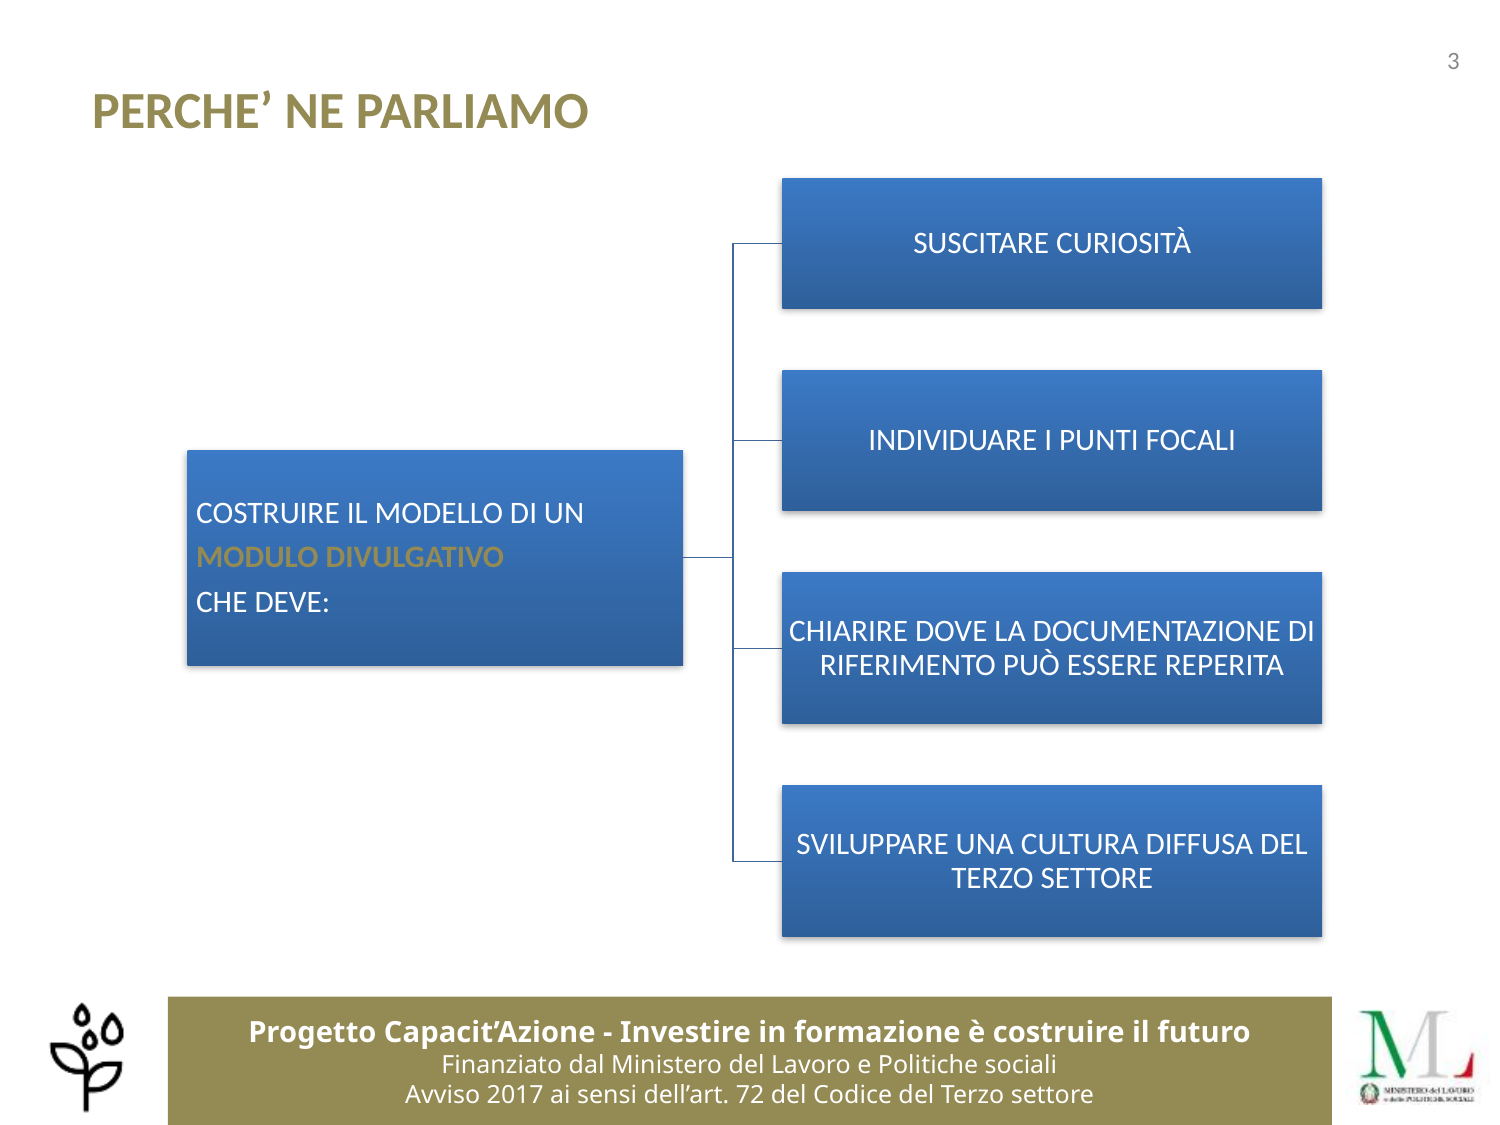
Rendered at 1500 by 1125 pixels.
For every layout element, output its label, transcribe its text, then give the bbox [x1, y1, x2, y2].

picture [1345, 1009, 1491, 1106]
text_box PERCHE’ NE PARLIAMO [39, 69, 642, 159]
picture [47, 1002, 129, 1113]
text_box Progetto Capacit’Azione - Investire in formazione è costruire il futuro Finanziato dal Ministero del Lavoro e Politiche sociali Avviso 2017 ai sensi dell’art. 72 del Codice del Terzo settore [166, 994, 1334, 1125]
slide_number 3 [1124, 29, 1475, 90]
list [78, 177, 1431, 938]
